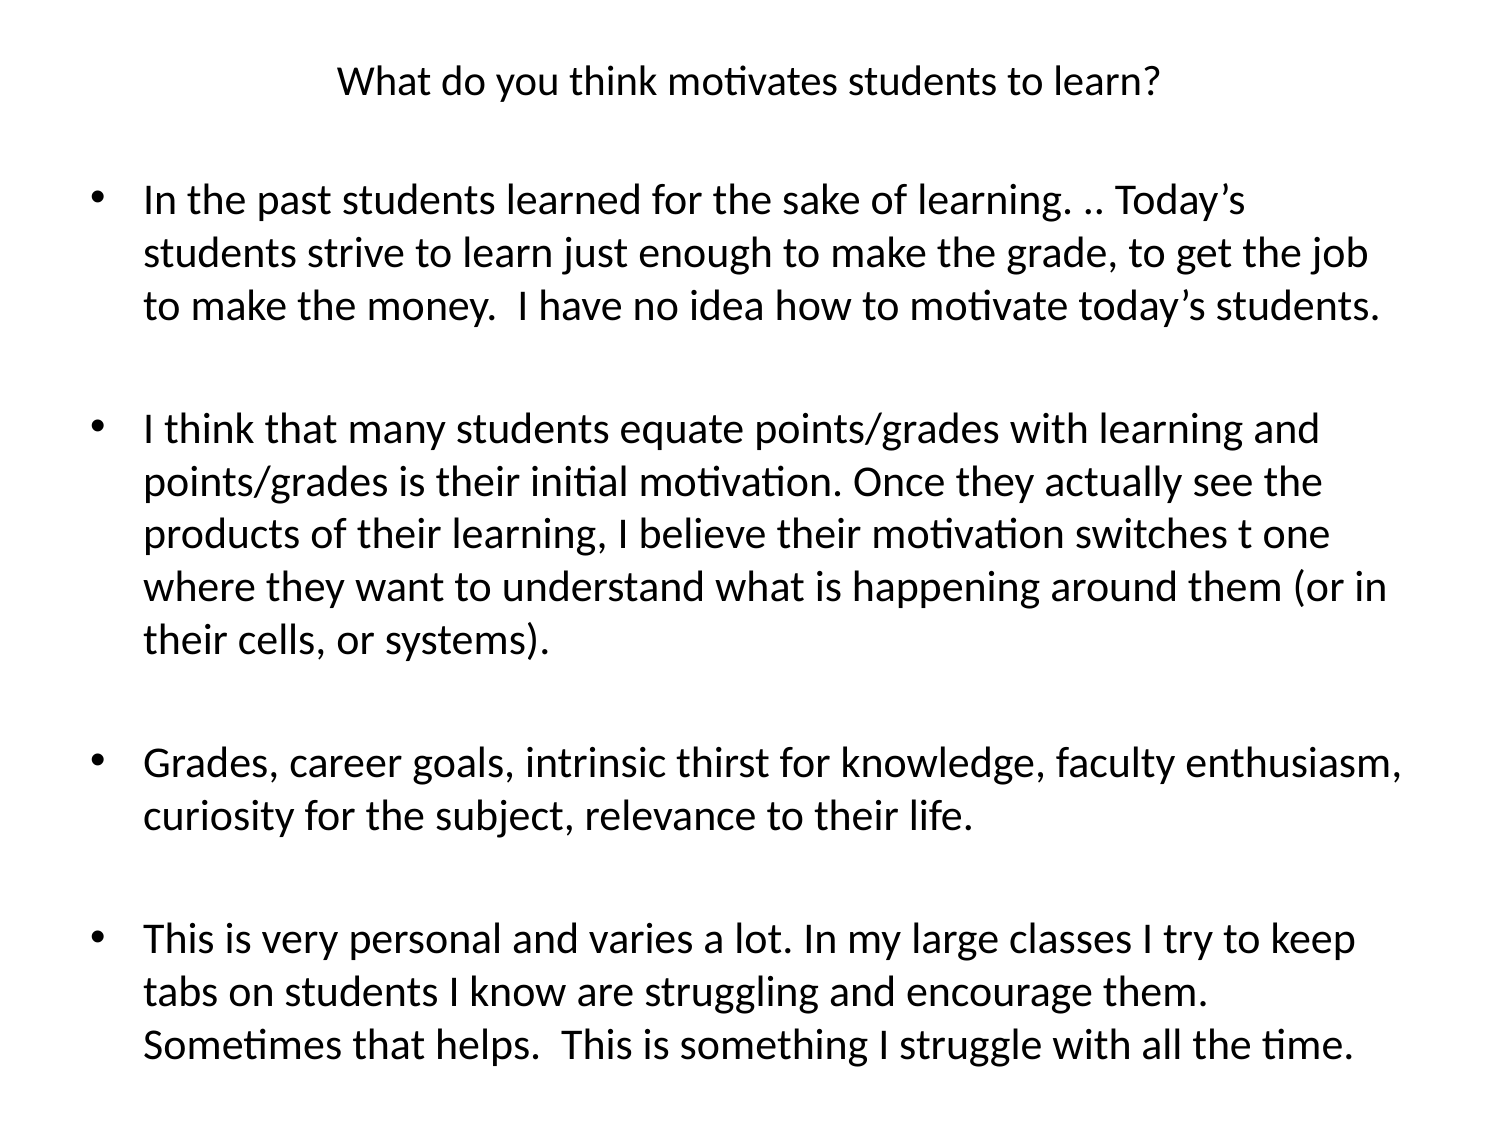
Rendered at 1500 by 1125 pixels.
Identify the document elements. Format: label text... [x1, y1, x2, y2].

list In the past students learned for the sake of learning. .. Today’s students strive to learn just enough to make the grade, to get the job to make the money. I have no idea how to motivate today’s students. I think that many students equate points/grades with learning and points/grades is their initial motivation. Once they actually see the products of their learning, I believe their motivation switches t one where they want to understand what is happening around them (or in their cells, or systems). Grades, career goals, intrinsic thirst for knowledge, faculty enthusiasm, curiosity for the subject, relevance to their life. This is very personal and varies a lot. In my large classes I try to keep tabs on students I know are struggling and encourage them. Sometimes that helps. This is something I struggle with all the time. [75, 162, 1425, 1082]
title What do you think motivates students to learn? [75, 45, 1425, 162]
